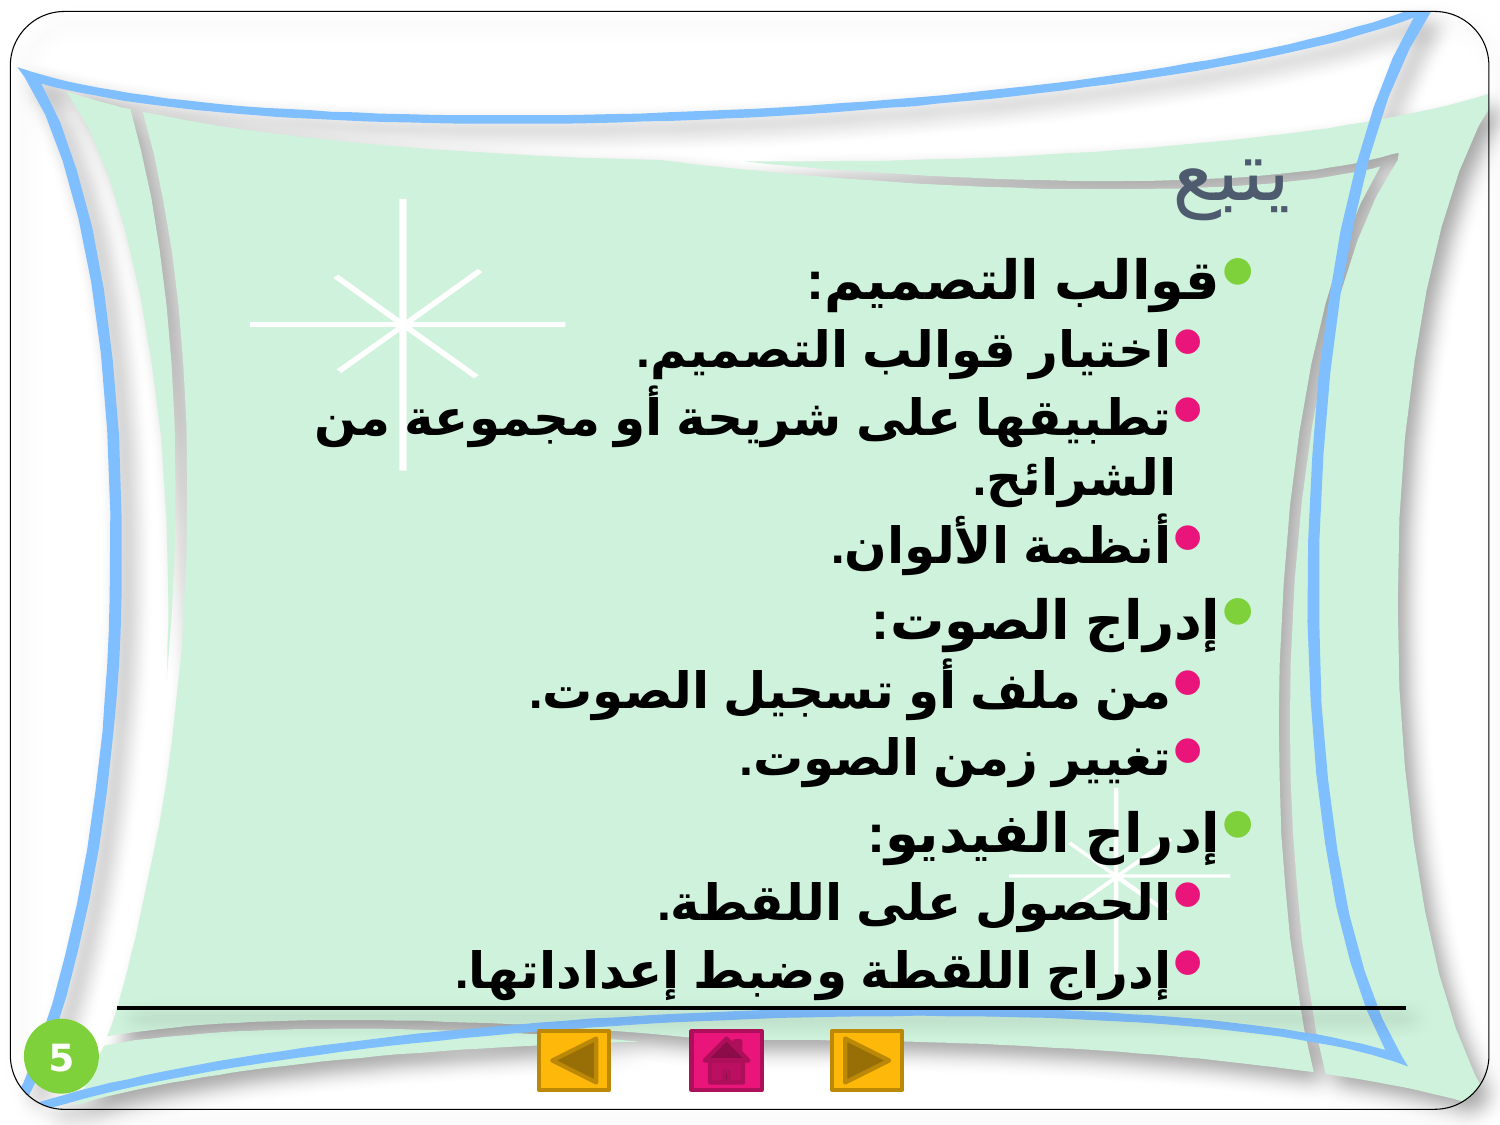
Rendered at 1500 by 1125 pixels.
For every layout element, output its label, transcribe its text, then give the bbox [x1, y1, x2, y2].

text_box [537, 1029, 611, 1092]
title يتبع [149, 44, 1306, 233]
slide_number 5 [23, 1018, 99, 1094]
list قوالب التصميم: اختيار قوالب التصميم. تطبيقها على شريحة أو مجموعة من الشرائح. أنظمة الألوان. إدراج الصوت: من ملف أو تسجيل الصوت. تغيير زمن الصوت. إدراج الفيديو: الحصول على اللقطة. إدراج اللقطة وضبط إعداداتها. [149, 237, 1282, 988]
text_box [689, 1029, 764, 1092]
text_box [830, 1029, 904, 1092]
